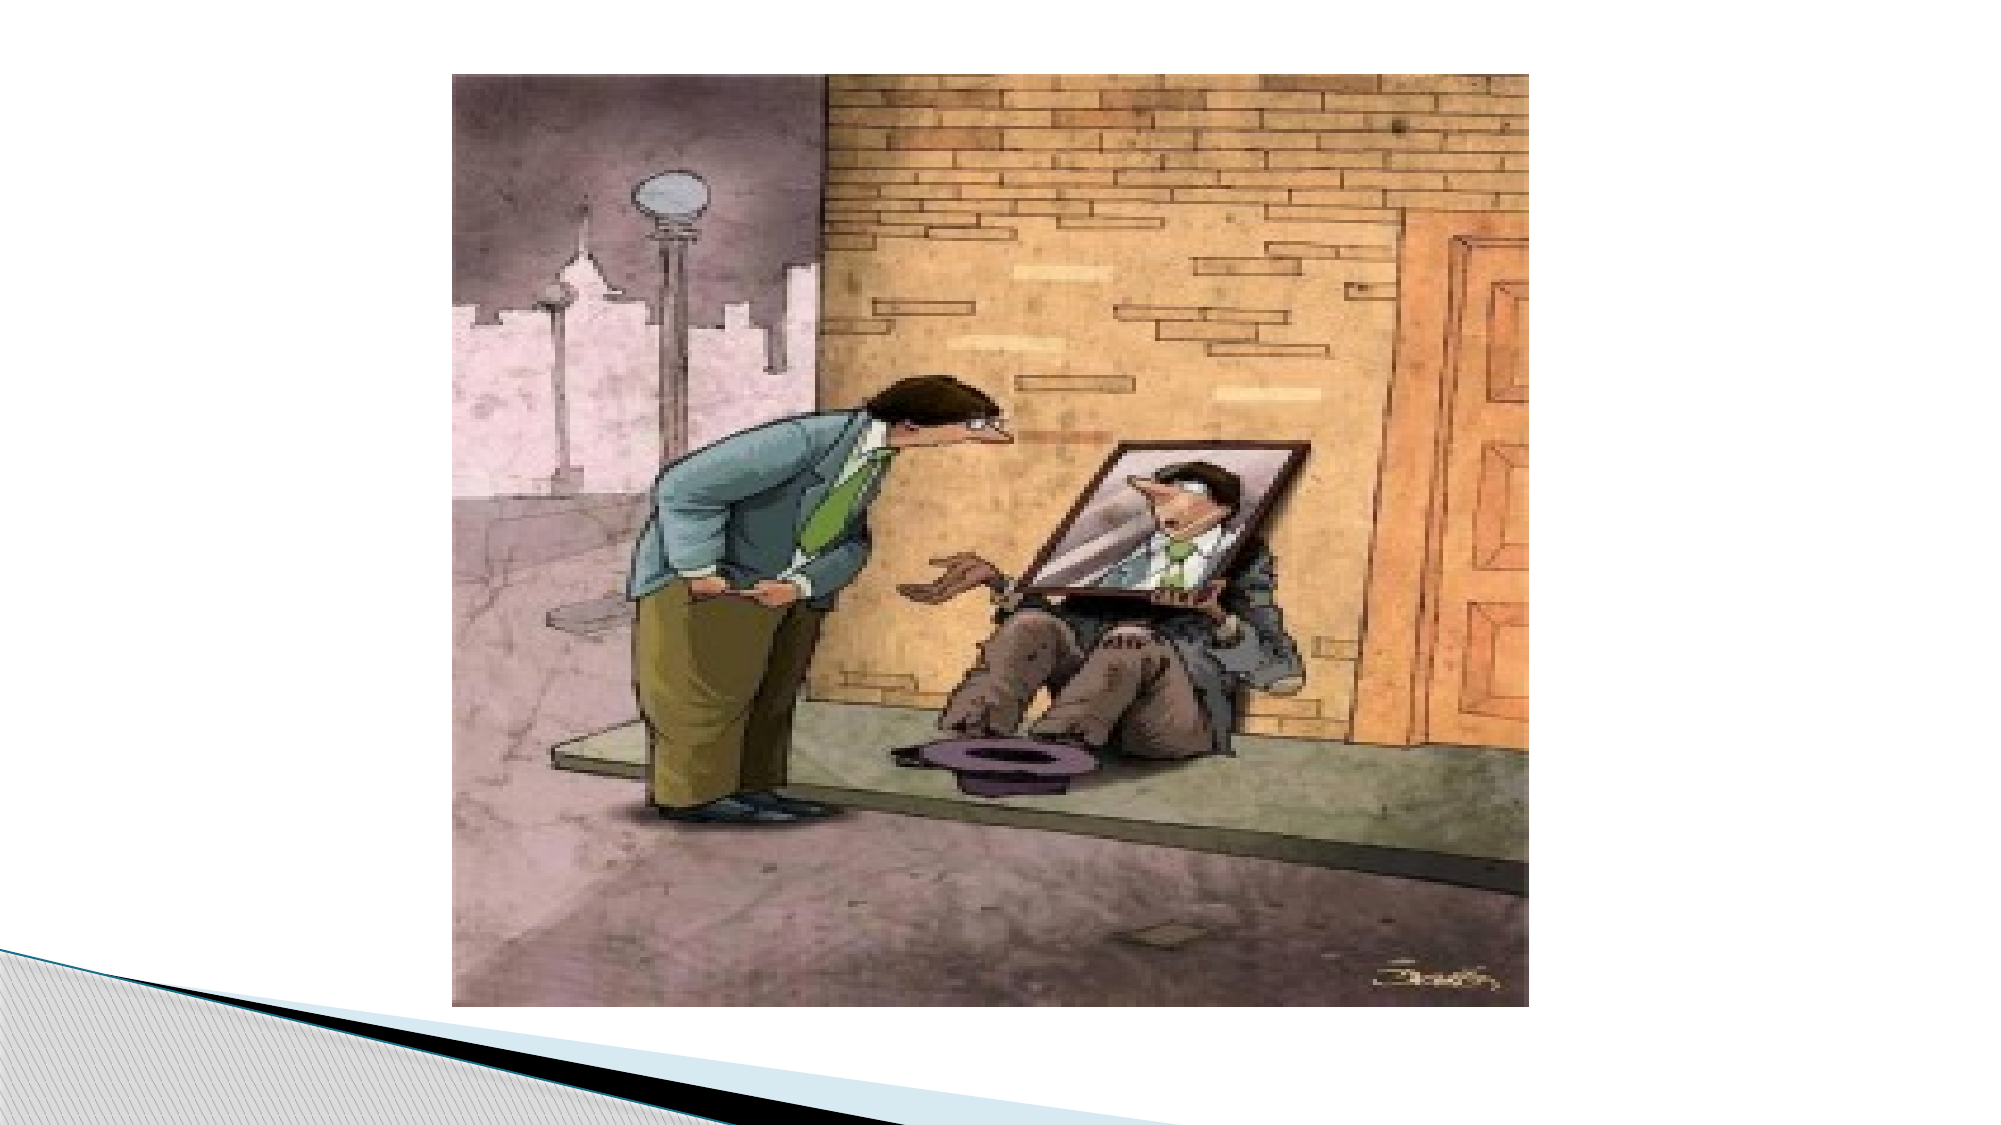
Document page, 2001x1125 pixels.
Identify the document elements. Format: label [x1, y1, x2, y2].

picture [451, 74, 1529, 1007]
